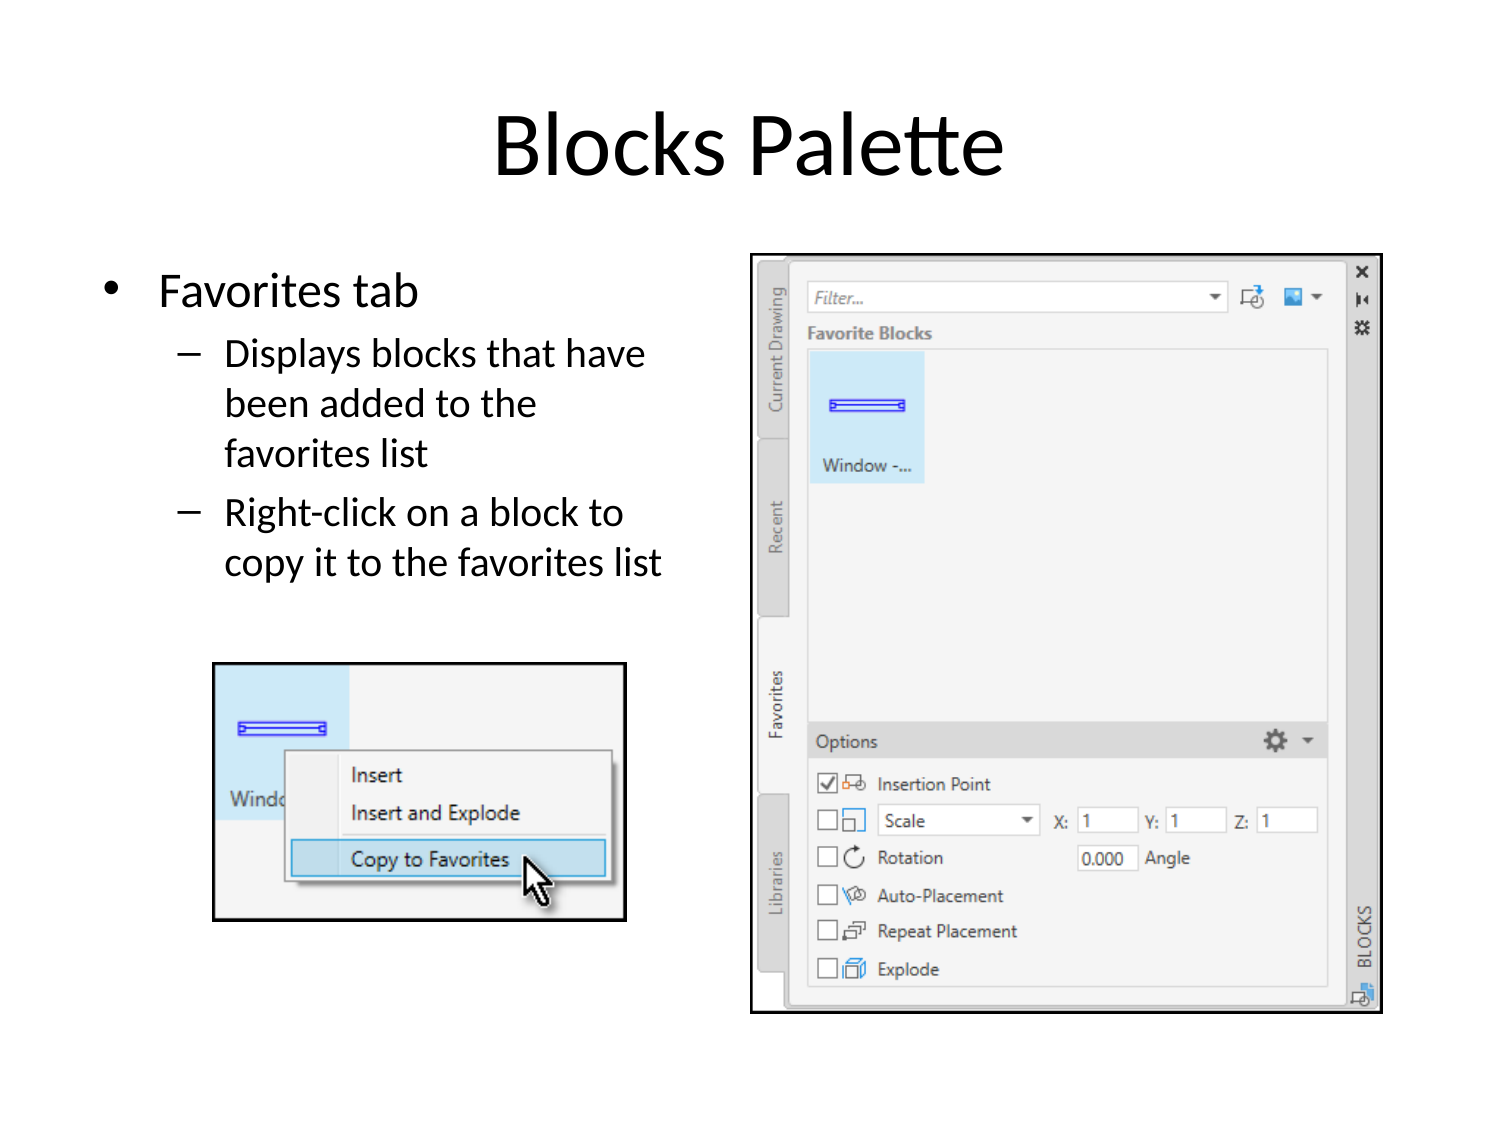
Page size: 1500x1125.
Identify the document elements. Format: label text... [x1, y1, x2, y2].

picture [212, 662, 627, 923]
list Favorites tab Displays blocks that have been added to the favorites list Right-click on a block to copy it to the favorites list [87, 249, 688, 950]
title Blocks Palette [75, 45, 1425, 233]
picture [749, 252, 1384, 1015]
